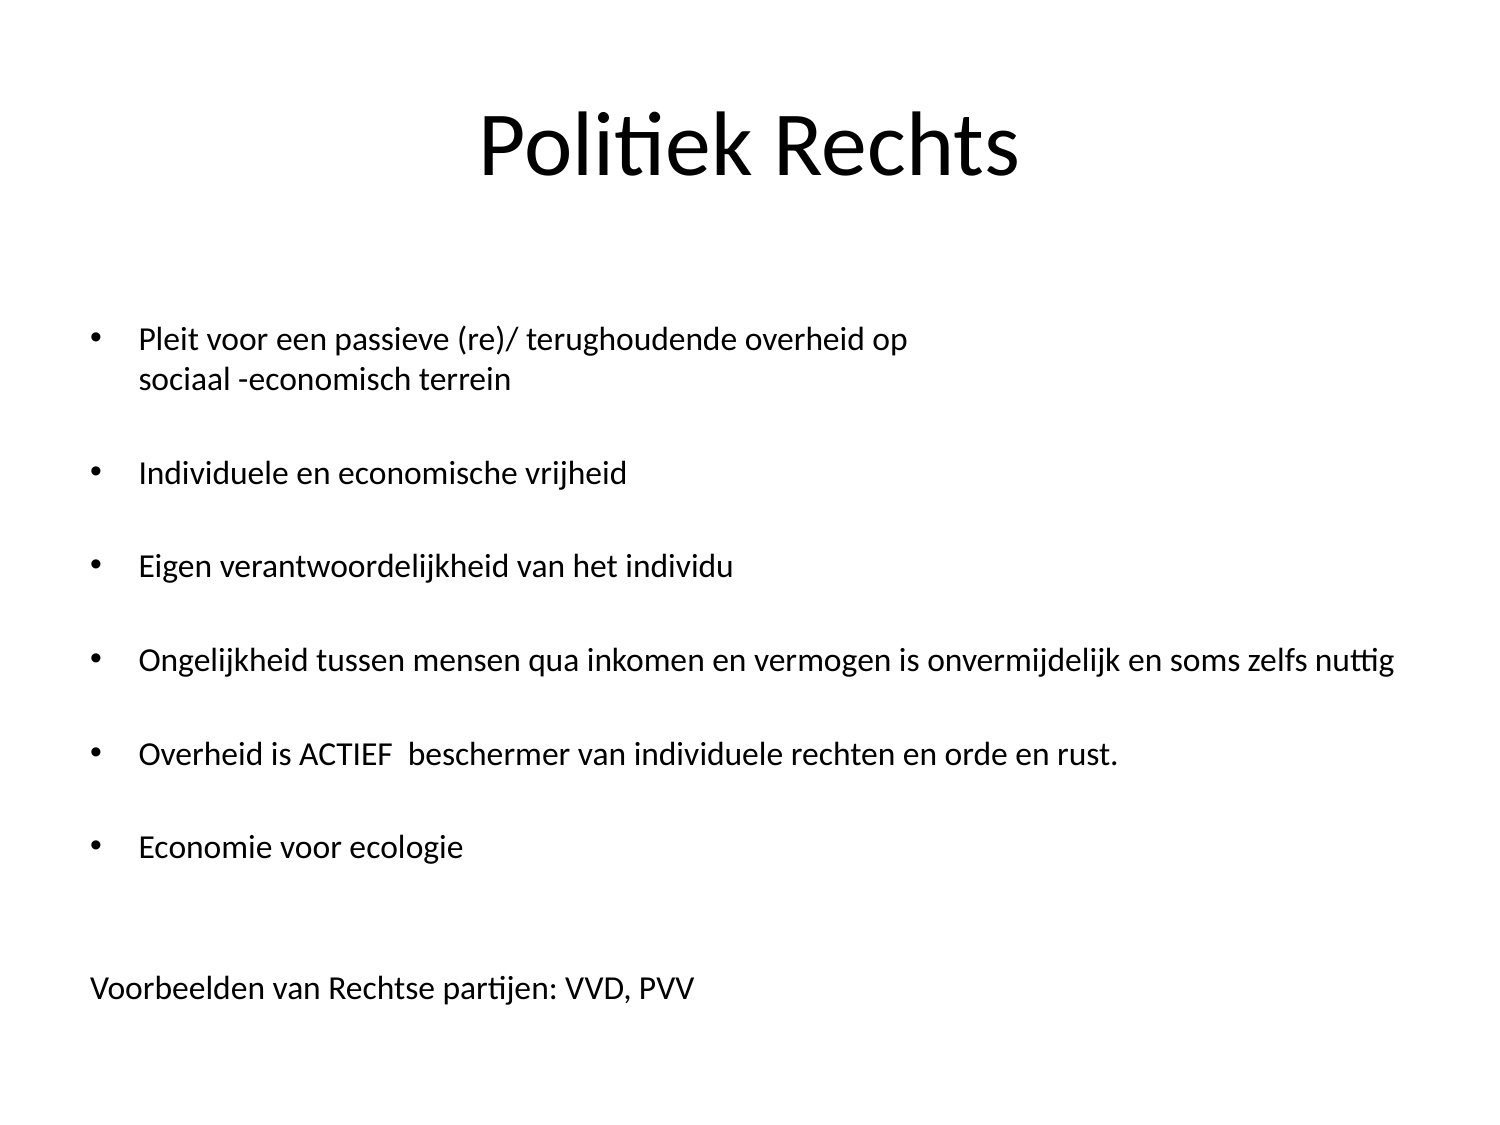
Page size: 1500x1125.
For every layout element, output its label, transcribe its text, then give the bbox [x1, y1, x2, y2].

title Politiek Rechts [75, 45, 1425, 233]
list Pleit voor een passieve (re)/ terughoudende overheid op sociaal -economisch terrein Individuele en economische vrijheid Eigen verantwoordelijkheid van het individu Ongelijkheid tussen mensen qua inkomen en vermogen is onvermijdelijk en soms zelfs nuttig Overheid is ACTIEF beschermer van individuele rechten en orde en rust. Economie voor ecologie Voorbeelden van Rechtse partijen: VVD, PVV [75, 262, 1425, 1059]
